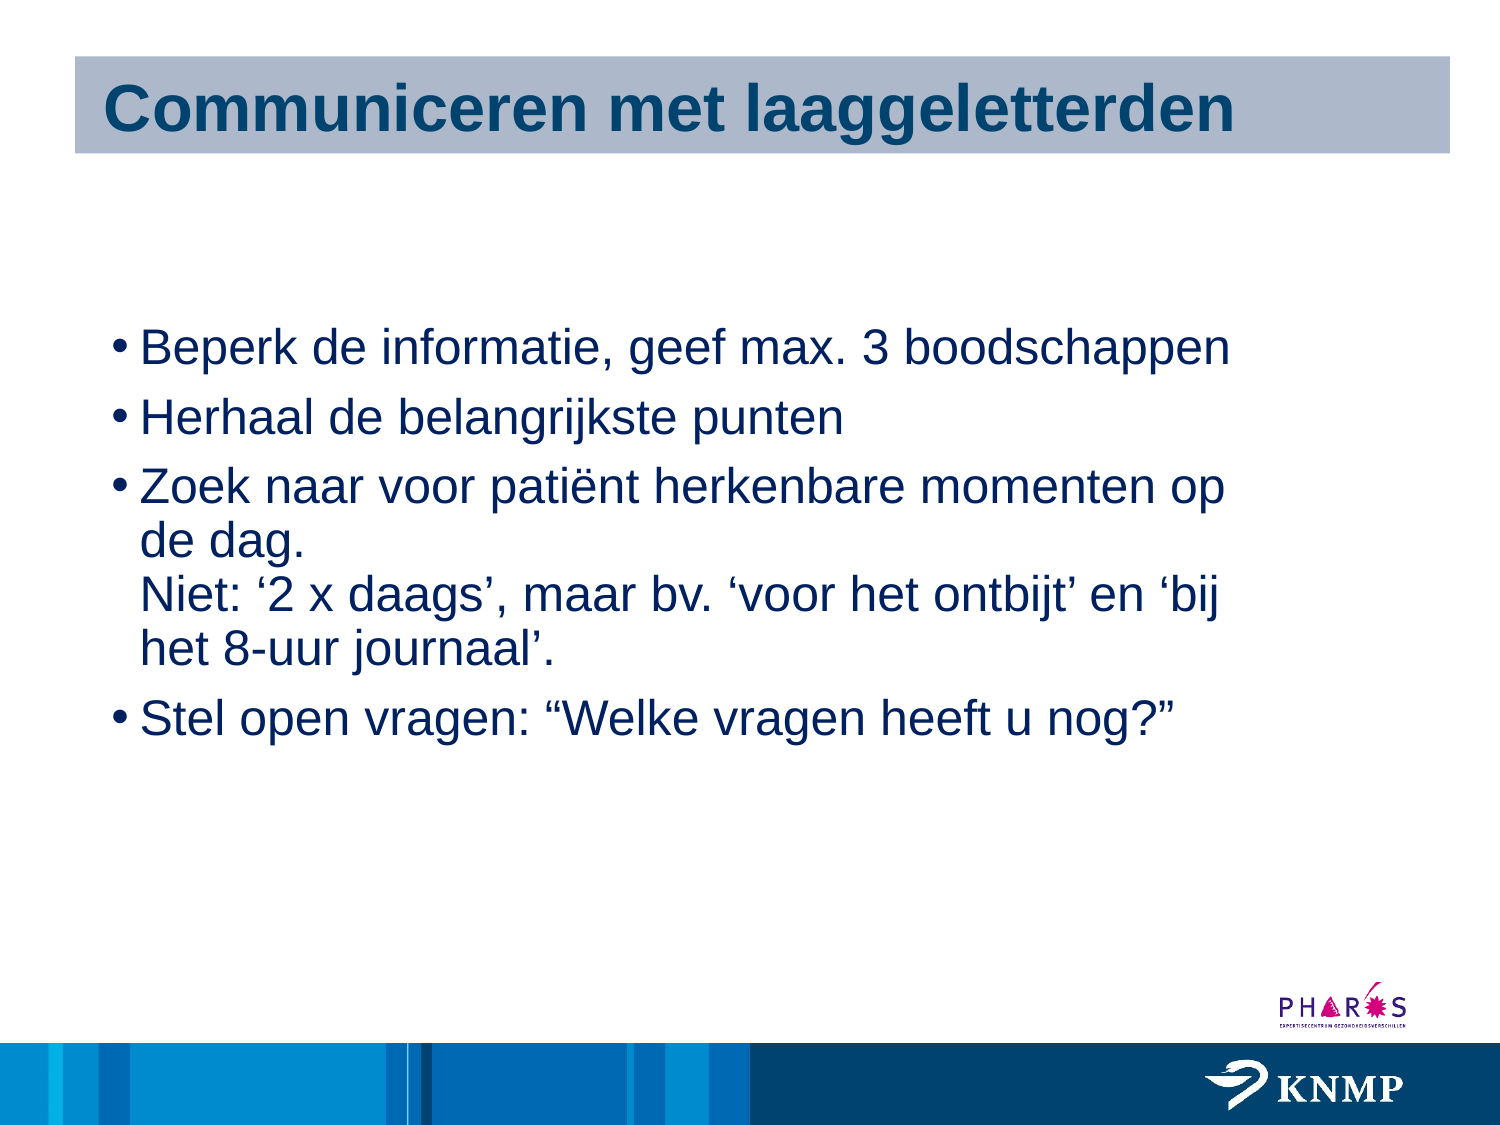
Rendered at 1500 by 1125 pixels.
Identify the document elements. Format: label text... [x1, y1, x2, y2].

picture [710, 1043, 1500, 1125]
title Communiceren met laaggeletterden [75, 56, 1450, 154]
picture [386, 1043, 626, 1125]
picture [99, 1043, 129, 1125]
list Beperk de informatie, geef max. 3 boodschappen Herhaal de belangrijkste punten Zoek naar voor patiënt herkenbare momenten op de dag. Niet: ‘2 x daags’, maar bv. ‘voor het ontbijt’ en ‘bij het 8-uur journaal’. Stel open vragen: “Welke vragen heeft u nog?” [96, 238, 1306, 985]
picture [635, 1043, 665, 1125]
picture [1279, 982, 1435, 1033]
